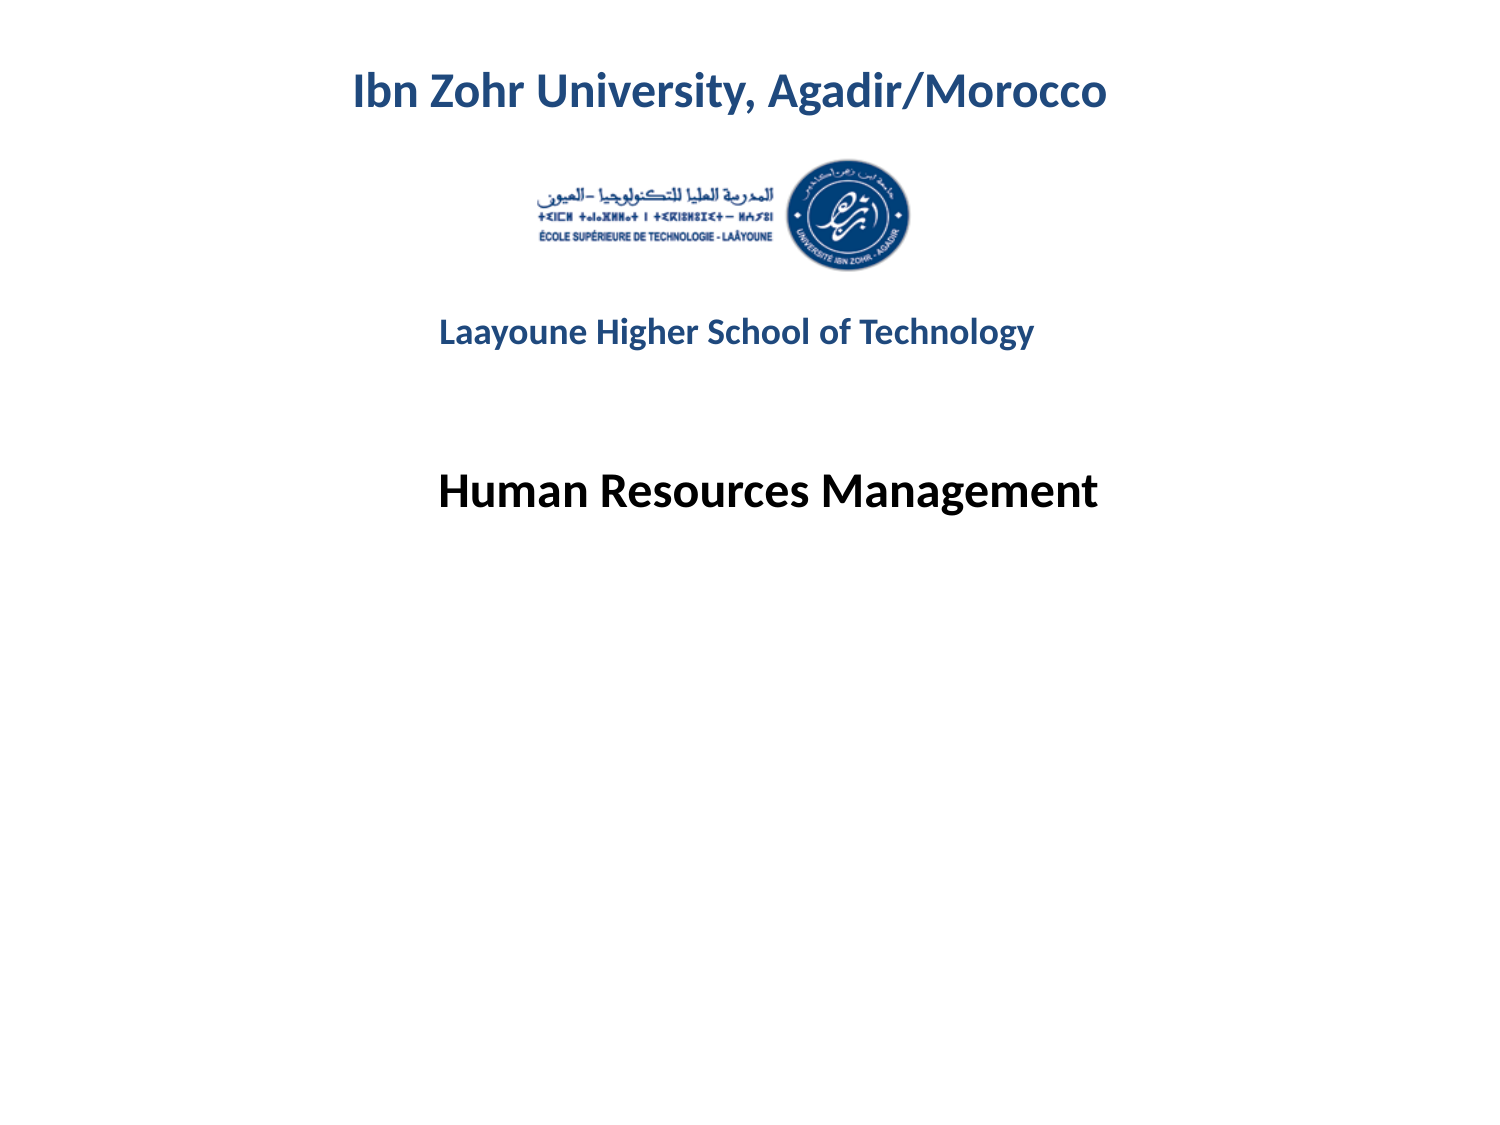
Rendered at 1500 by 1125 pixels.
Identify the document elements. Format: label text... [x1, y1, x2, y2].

text_box Laayoune Higher School of Technology [362, 299, 1113, 405]
text_box Human Resources Management [274, 449, 1263, 585]
picture [512, 137, 937, 287]
text_box Ibn Zohr University, Agadir/Morocco [337, 49, 1125, 125]
